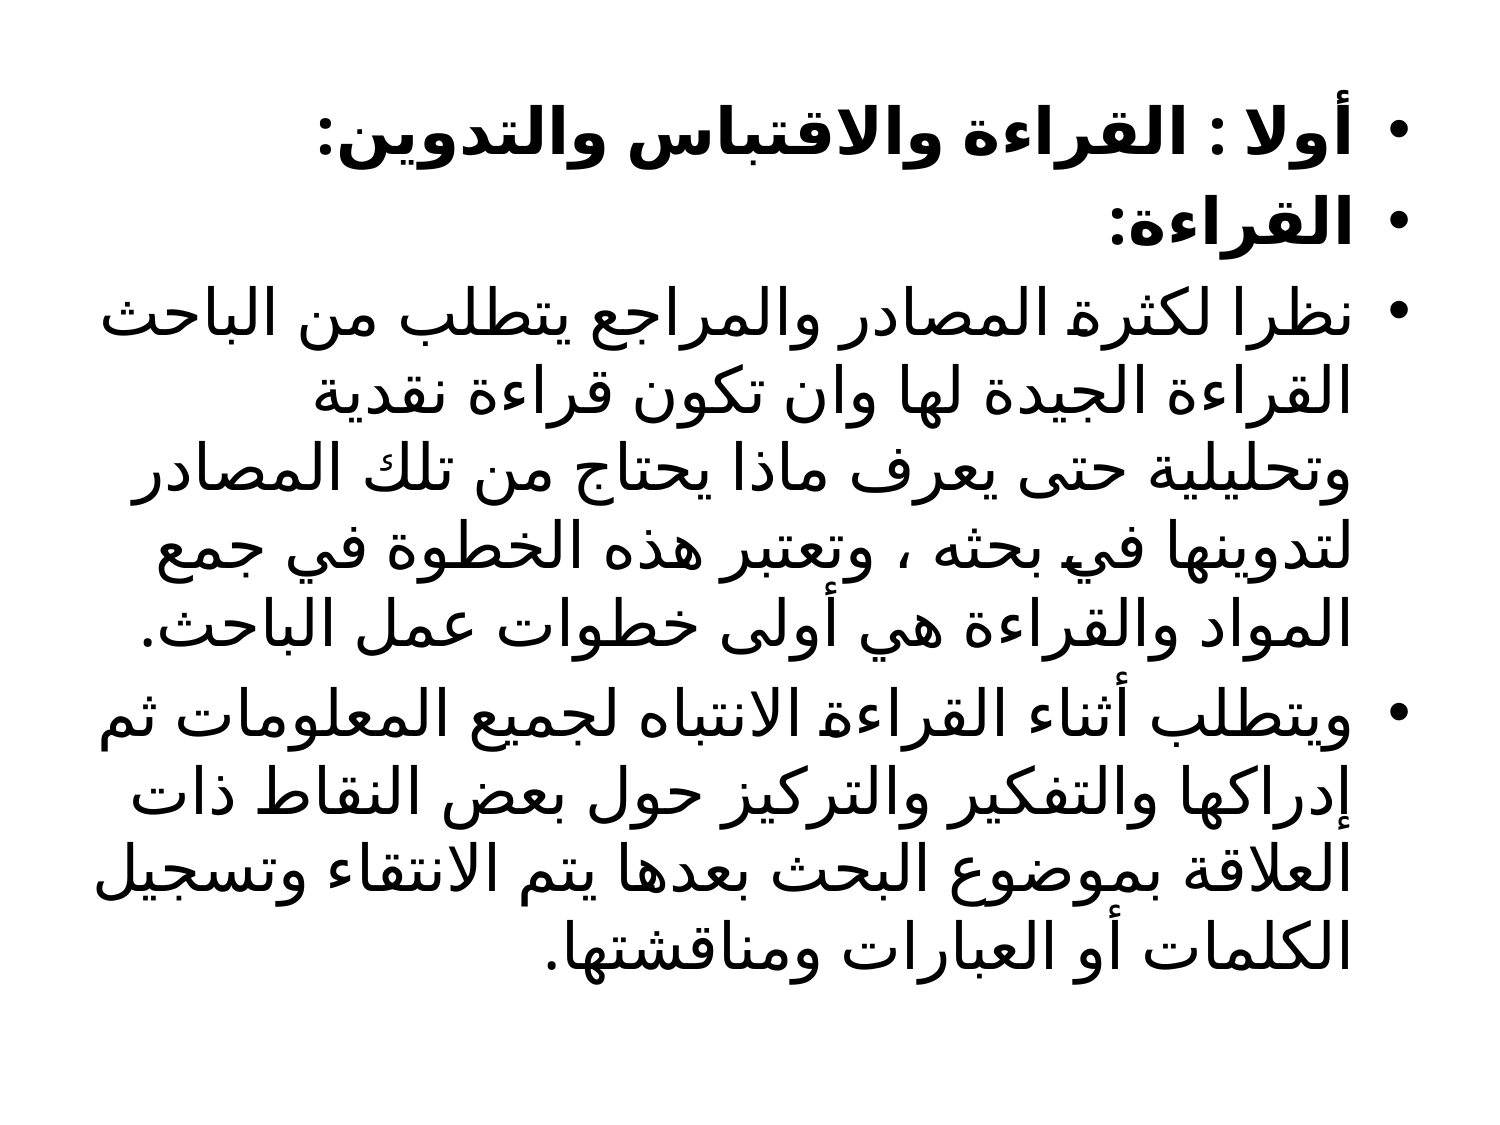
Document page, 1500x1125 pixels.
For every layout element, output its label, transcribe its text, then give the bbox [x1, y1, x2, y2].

list أولا : القراءة والاقتباس والتدوين: القراءة: نظرا لكثرة المصادر والمراجع يتطلب من الباحث القراءة الجيدة لها وان تكون قراءة نقدية وتحليلية حتى يعرف ماذا يحتاج من تلك المصادر لتدوينها في بحثه ، وتعتبر هذه الخطوة في جمع المواد والقراءة هي أولى خطوات عمل الباحث. ويتطلب أثناء القراءة الانتباه لجميع المعلومات ثم إدراكها والتفكير والتركيز حول بعض النقاط ذات العلاقة بموضوع البحث بعدها يتم الانتقاء وتسجيل الكلمات أو العبارات ومناقشتها. [75, 82, 1425, 1005]
